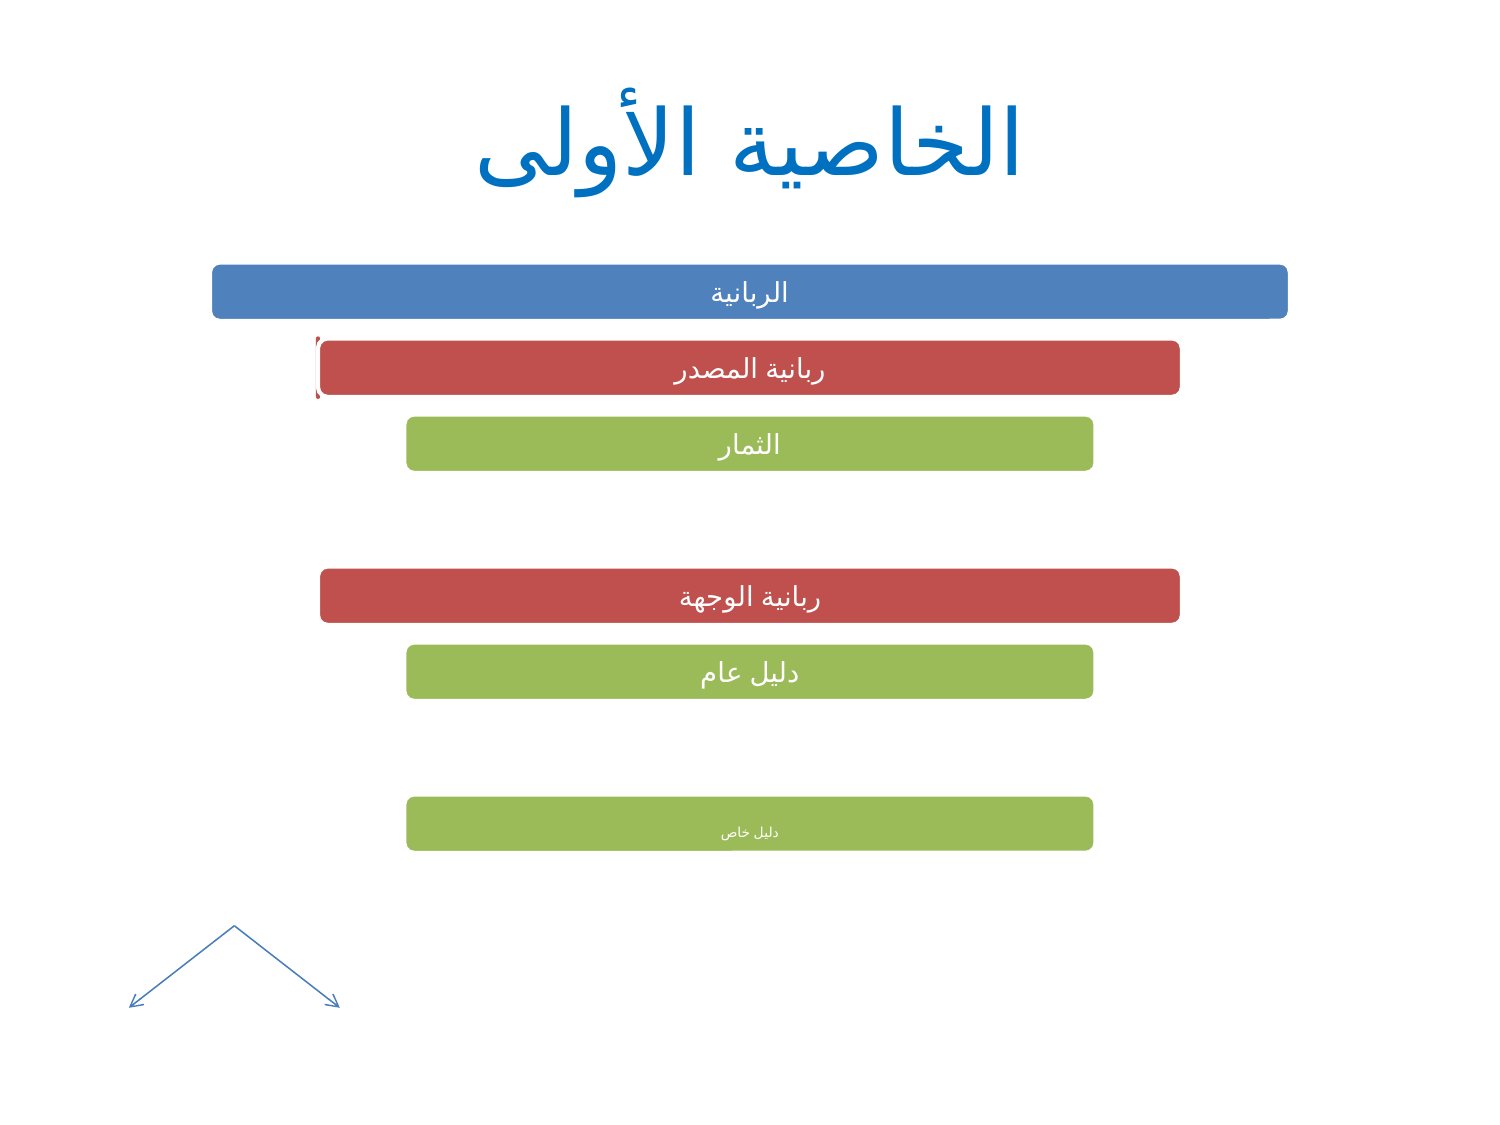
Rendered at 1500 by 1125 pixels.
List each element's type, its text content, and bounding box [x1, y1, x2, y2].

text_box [234, 925, 341, 1009]
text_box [128, 925, 233, 1009]
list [74, 262, 1426, 1006]
title الخاصية الأولى [75, 45, 1425, 233]
